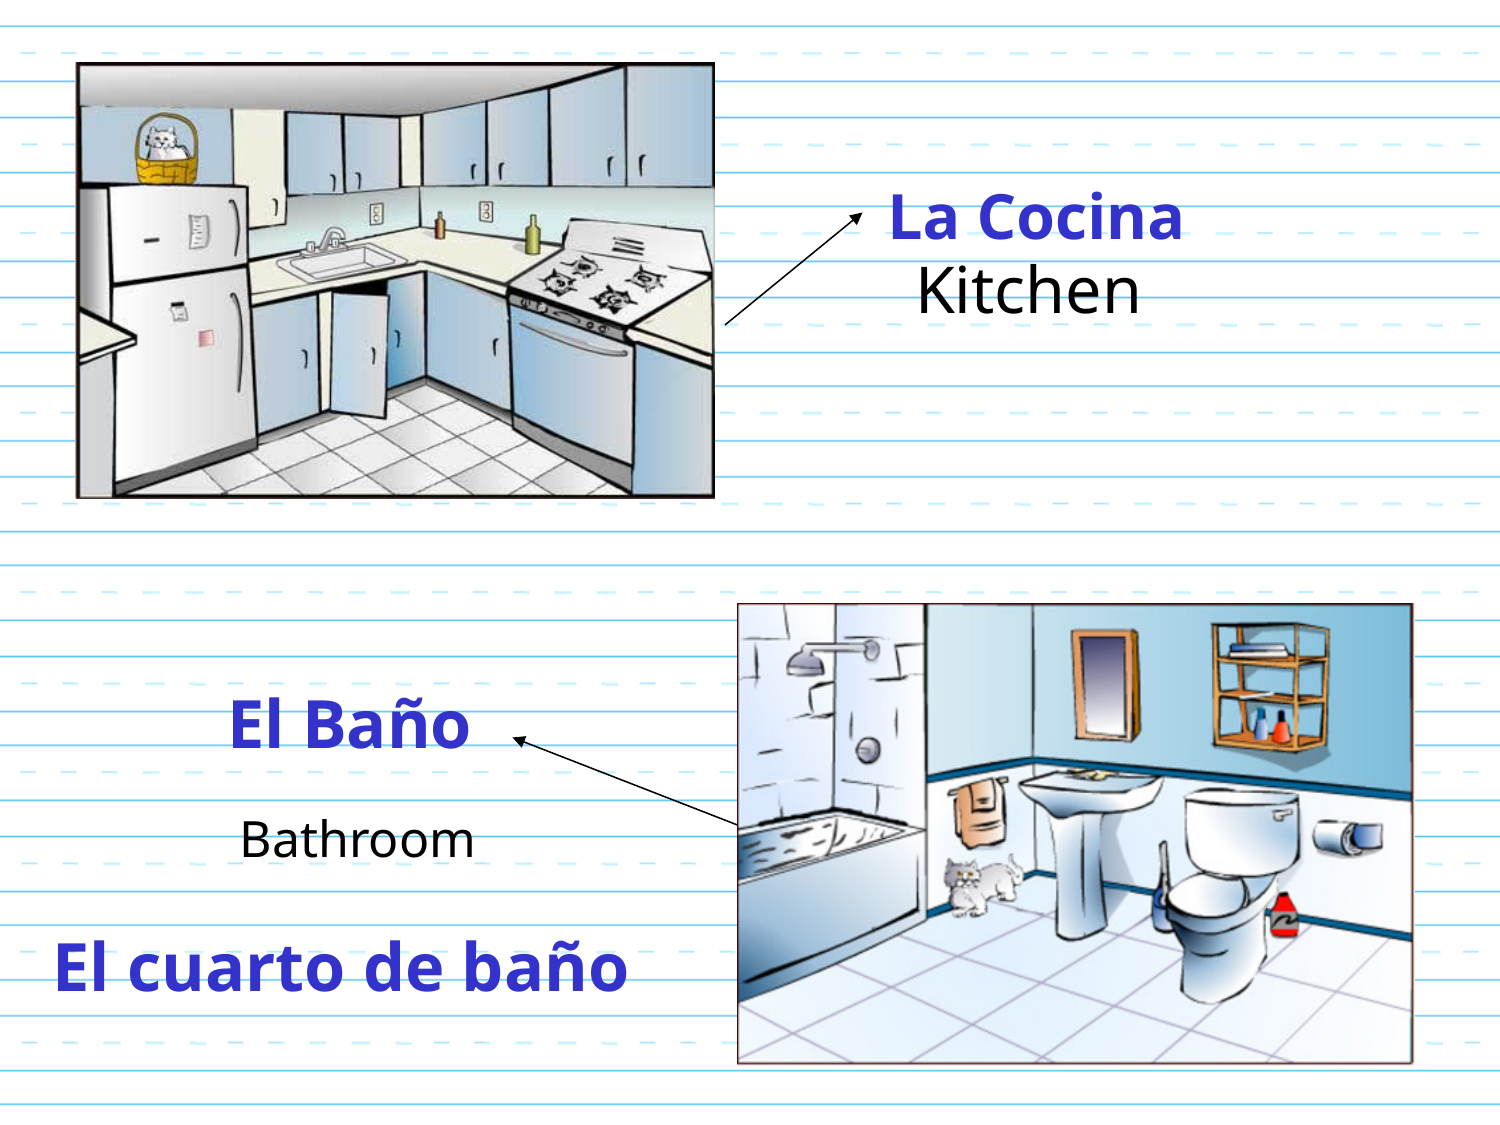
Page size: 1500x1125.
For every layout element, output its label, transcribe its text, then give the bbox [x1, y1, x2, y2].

text_box Bathroom [225, 799, 500, 875]
text_box El cuarto de baño [37, 917, 725, 1013]
text_box [512, 736, 732, 823]
text_box El Baño [212, 674, 538, 770]
title La Cocina [872, 170, 1349, 259]
list Kitchen [900, 249, 1238, 325]
picture [0, 0, 1500, 1125]
text_box [724, 212, 863, 326]
